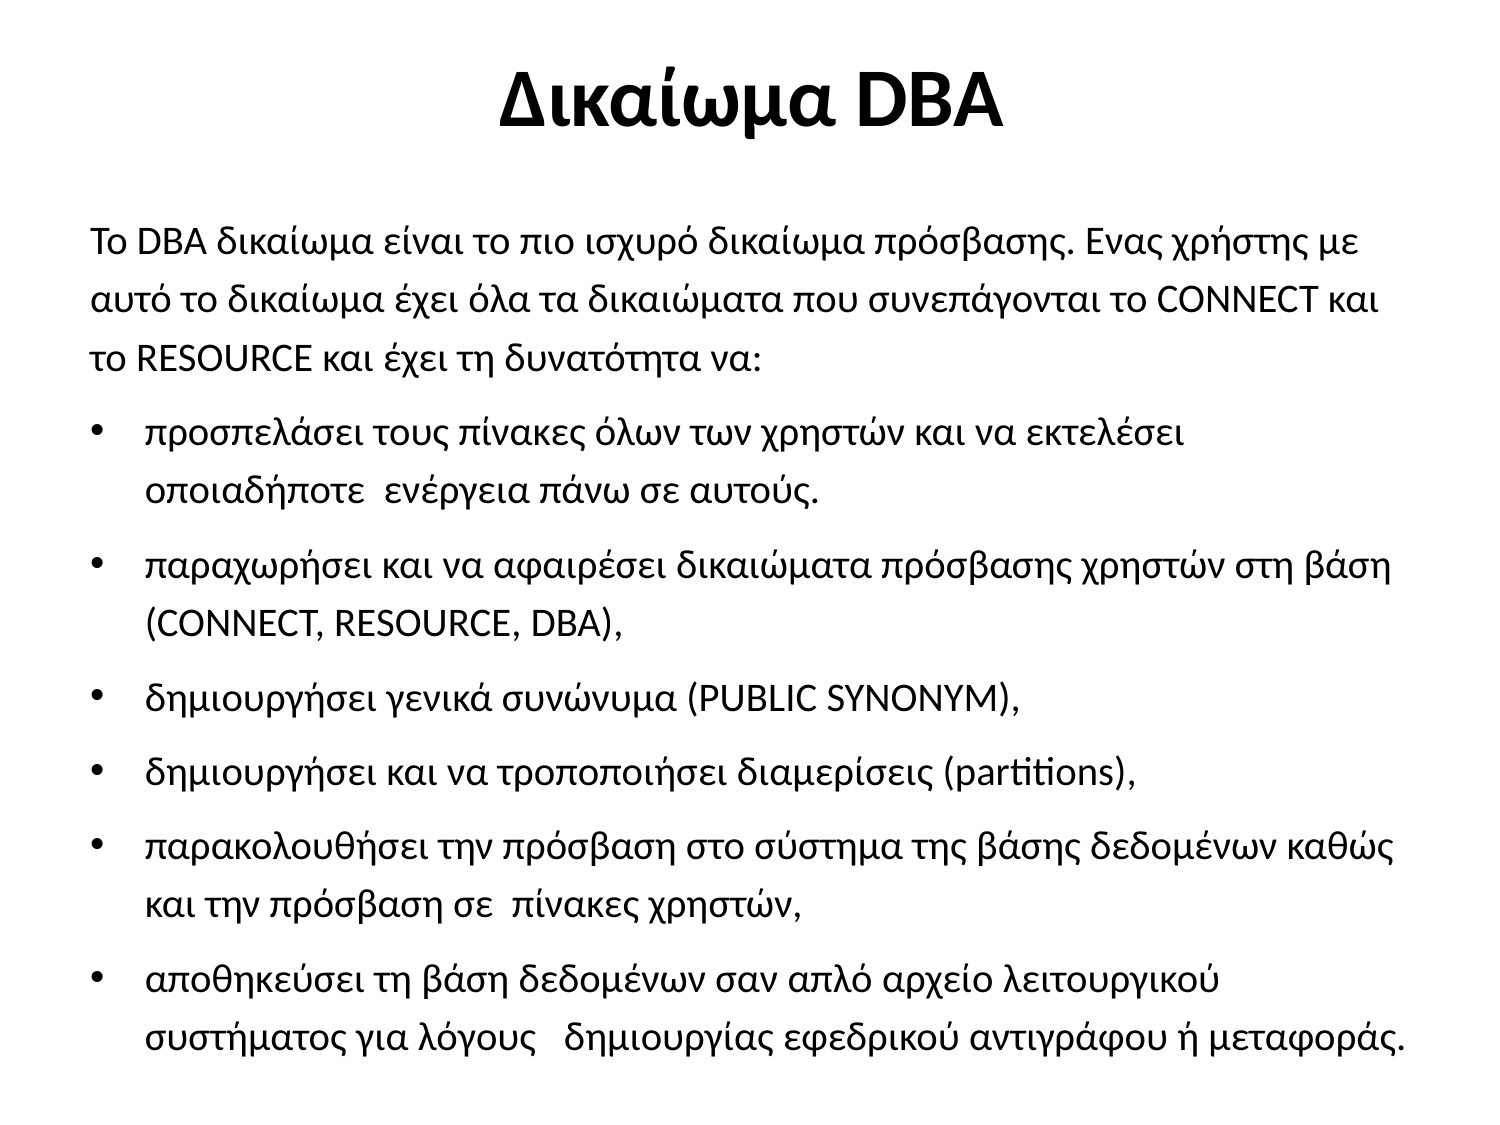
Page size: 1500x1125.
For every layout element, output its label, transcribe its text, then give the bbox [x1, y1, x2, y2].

title Δικαίωμα DBA [76, 19, 1427, 169]
list Το DBA δικαίωμα είναι το πιο ισχυρό δικαίωμα πρόσβασης. Ενας χρήστης με αυτό το δικαίωμα έχει όλα τα δικαιώματα που συνεπάγονται το CONNECT και το RESOURCE και έχει τη δυνατότητα να: προσπελάσει τους πίνακες όλων των χρηστών και να εκτελέσει οποιαδήποτε ενέργεια πάνω σε αυτούς. παραχωρήσει και να αφαιρέσει δικαιώματα πρόσβασης χρηστών στη βάση (CONNECT, RESOURCE, DBA), δημιουργήσει γενικά συνώνυμα (PUBLIC SYNONYM), δημιουργήσει και να τροποποιήσει διαμερίσεις (partitions), παρακολουθήσει την πρόσβαση στο σύστημα της βάσης δεδομένων καθώς και την πρόσβαση σε πίνακες χρηστών, αποθηκεύσει τη βάση δεδομένων σαν απλό αρχείο λειτουργικού συστήματος για λόγους δημιουργίας εφεδρικού αντιγράφου ή μεταφοράς. [75, 196, 1425, 1094]
